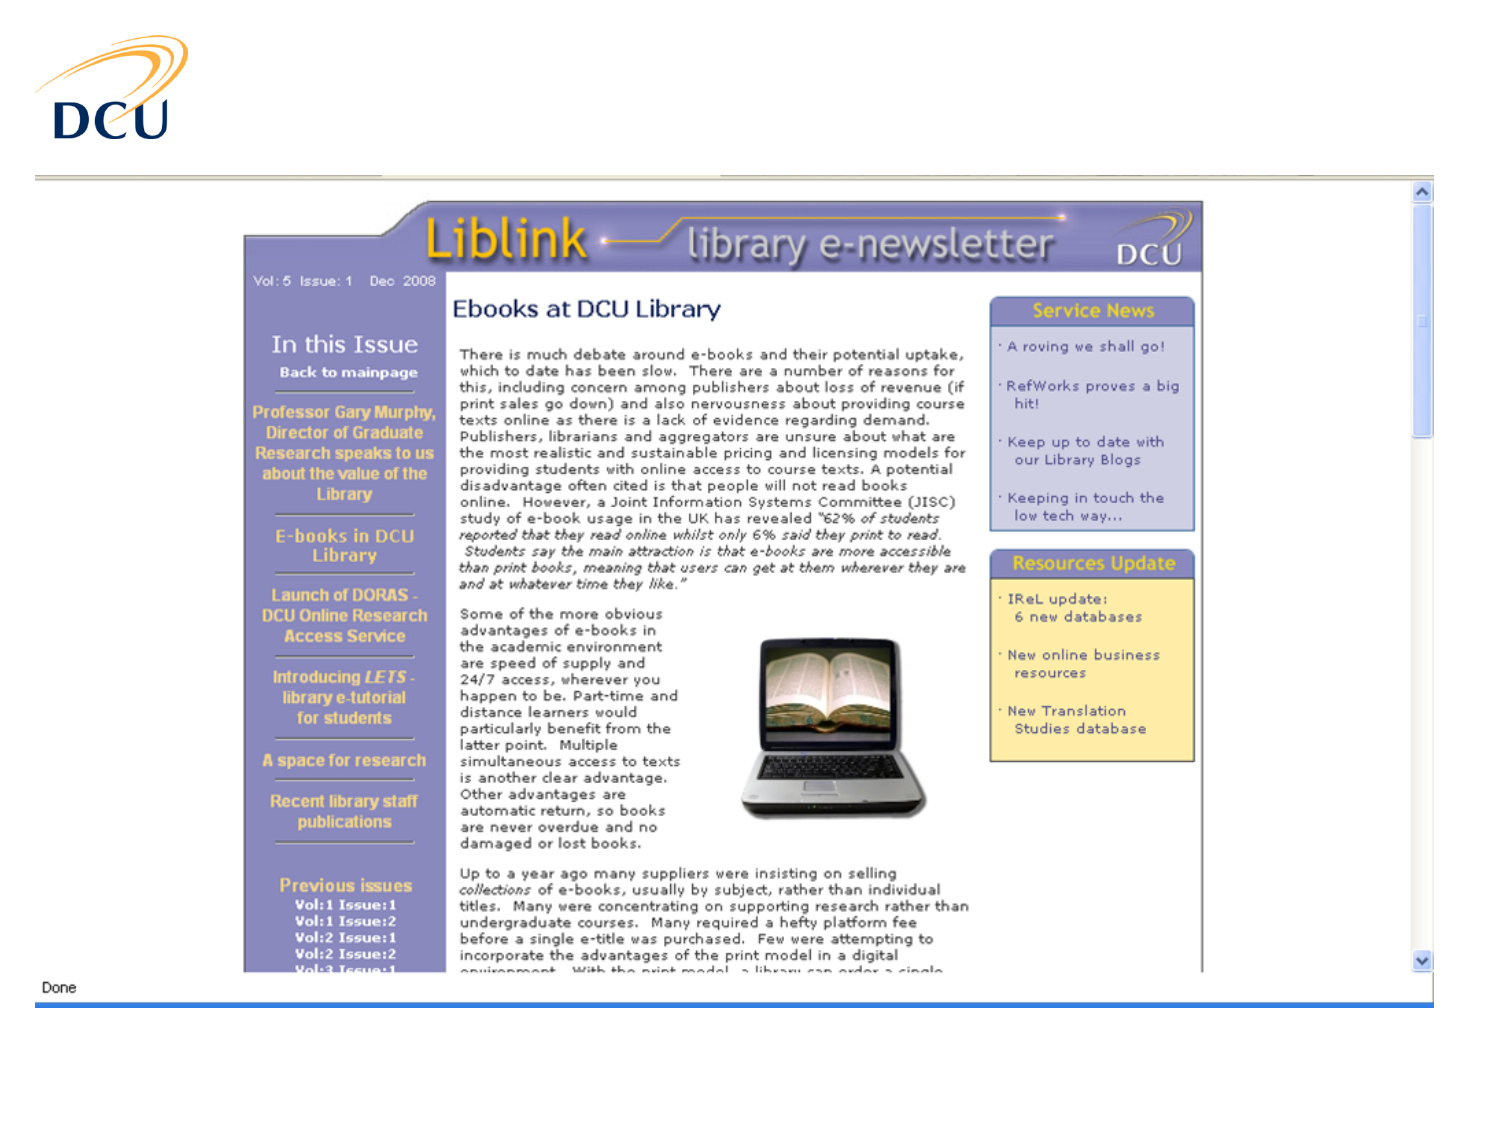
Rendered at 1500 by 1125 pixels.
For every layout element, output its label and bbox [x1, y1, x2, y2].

picture [34, 34, 188, 139]
picture [34, 175, 1434, 1009]
